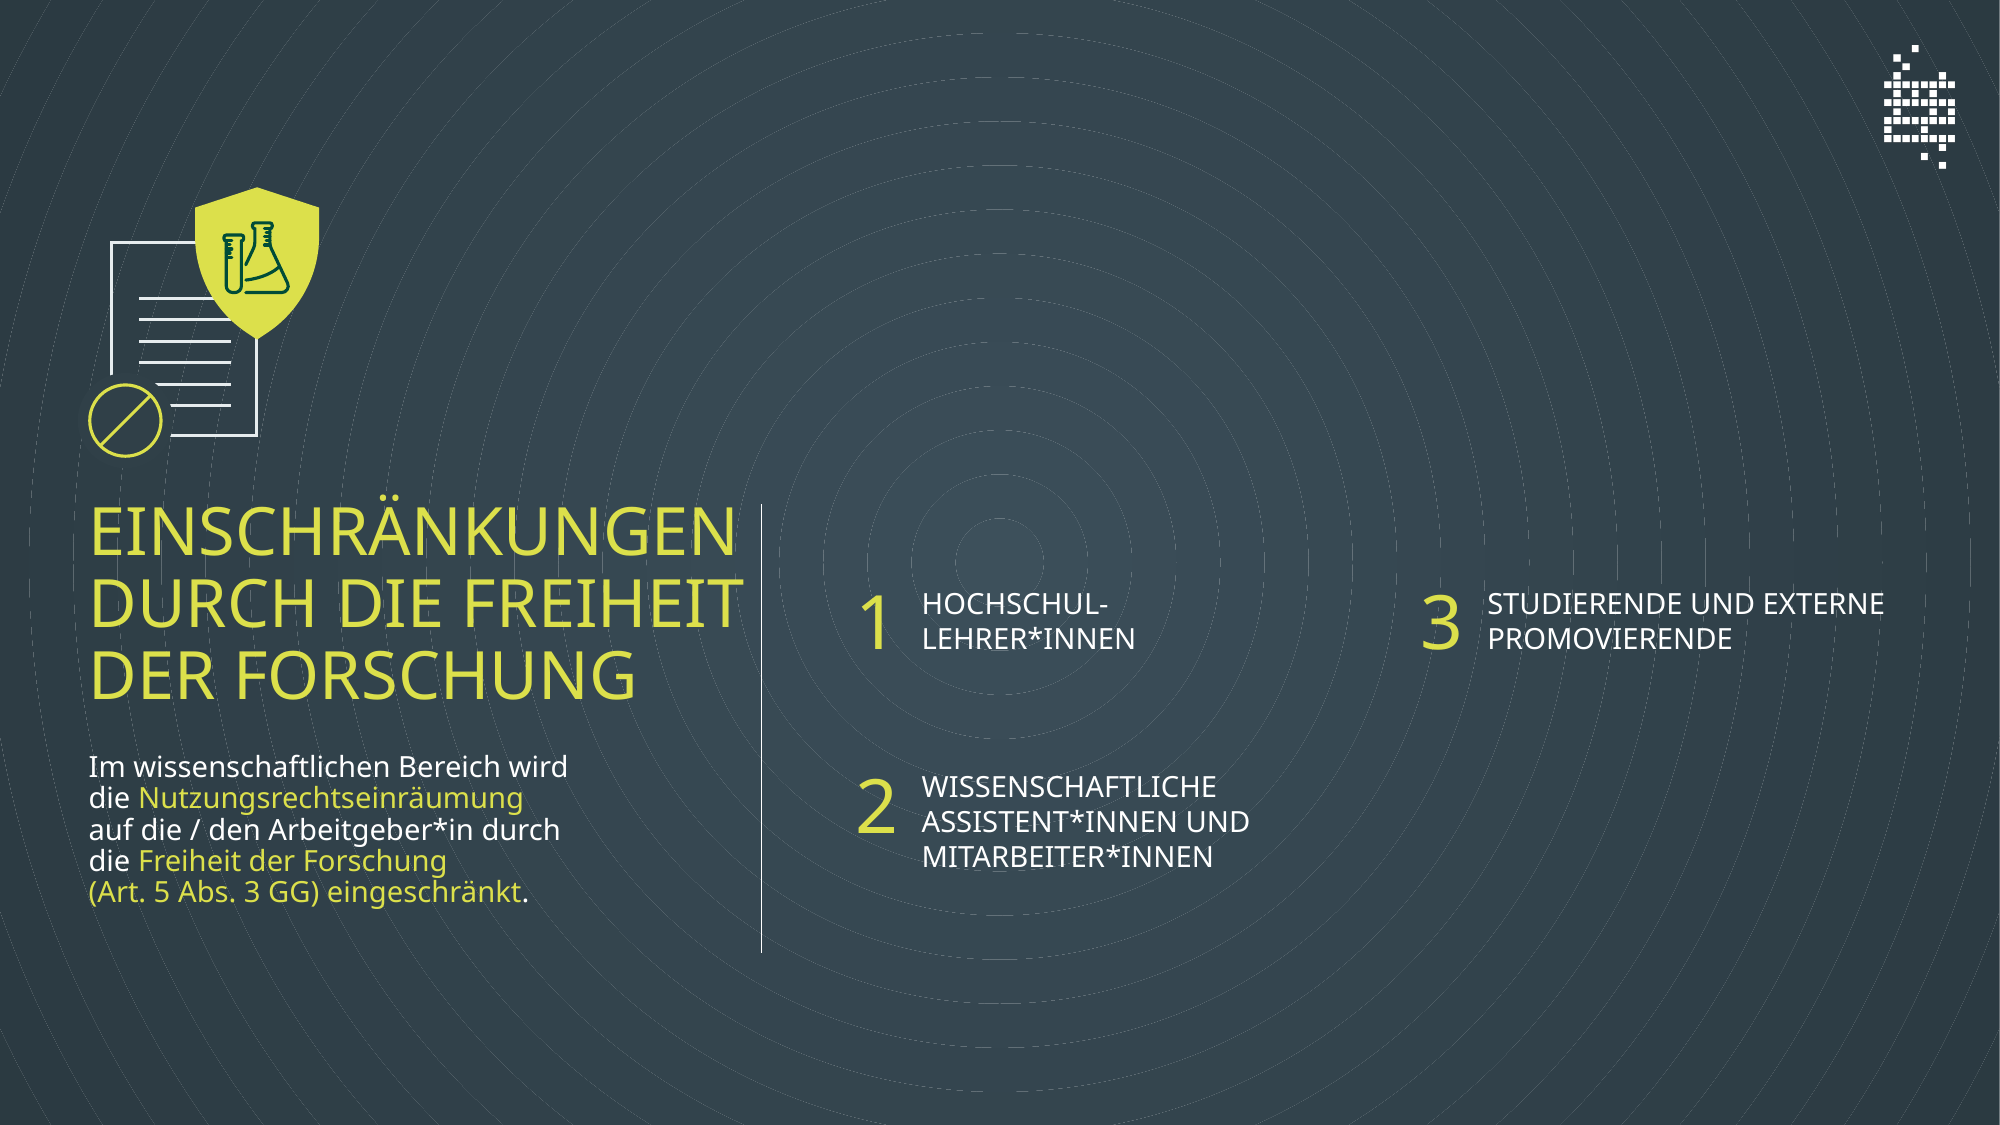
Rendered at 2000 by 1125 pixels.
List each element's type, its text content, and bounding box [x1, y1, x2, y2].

text_box [0, 0, 2000, 1125]
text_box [111, 242, 257, 435]
text_box 3 [1340, 574, 1488, 677]
text_box [103, 465, 148, 471]
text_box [194, 186, 318, 340]
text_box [89, 384, 162, 457]
text_box Studierende und externe Promovierende [1487, 585, 1900, 656]
text_box 2 [775, 758, 922, 861]
text_box Hochschul-lehrer*innen [921, 585, 1223, 656]
text_box Einschränkungen durch die Freiheit der Forschung [88, 459, 647, 714]
text_box [75, 393, 84, 449]
picture [1884, 45, 1955, 169]
text_box Wissenschaftliche Assistent*innen und Mitarbeiter*innen [921, 767, 1334, 873]
list Im wissenschaftlichen Bereich wird die Nutzungsrechtseinräumung auf die / den Arbeitgeber*in durch die Freiheit der Forschung (Art. 5 Abs. 3 GG) eingeschränkt. [88, 752, 647, 954]
text_box 1 [775, 574, 922, 677]
text_box [92, 374, 106, 383]
